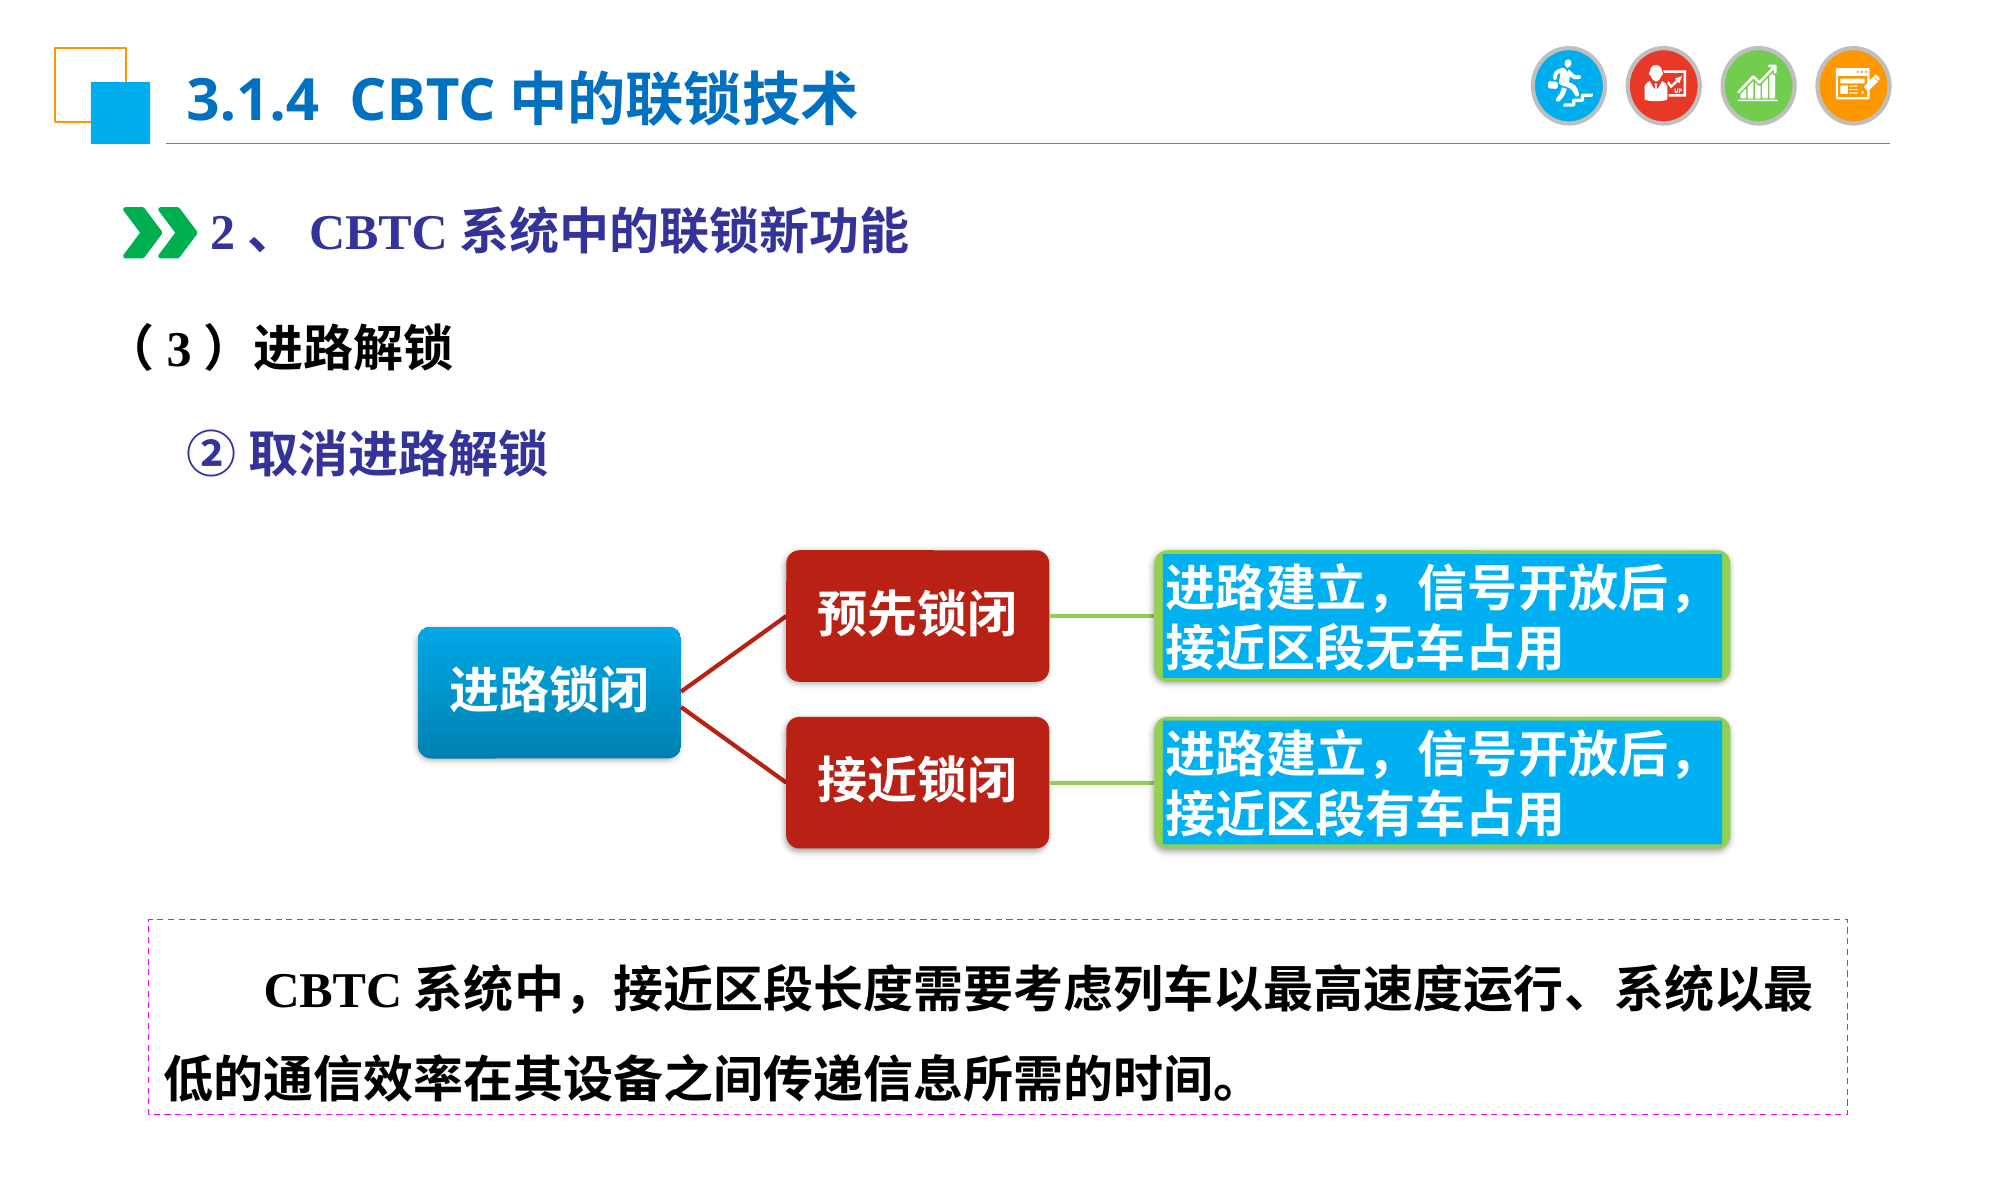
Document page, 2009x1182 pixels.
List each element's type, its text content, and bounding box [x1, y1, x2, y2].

text_box 3.1.4 CBTC中的联锁技术 [165, 51, 880, 142]
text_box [1049, 716, 1731, 849]
text_box CBTC系统中，接近区段长度需要考虑列车以最高速度运行、系统以最低的通信效率在其设备之间传递信息所需的时间。 [148, 919, 1848, 1115]
text_box （3）进路解锁 [89, 309, 1450, 385]
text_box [1049, 550, 1731, 682]
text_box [668, 550, 1046, 682]
text_box ②取消进路解锁 [172, 414, 1532, 490]
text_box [668, 716, 1047, 849]
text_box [417, 626, 682, 759]
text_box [124, 191, 970, 269]
